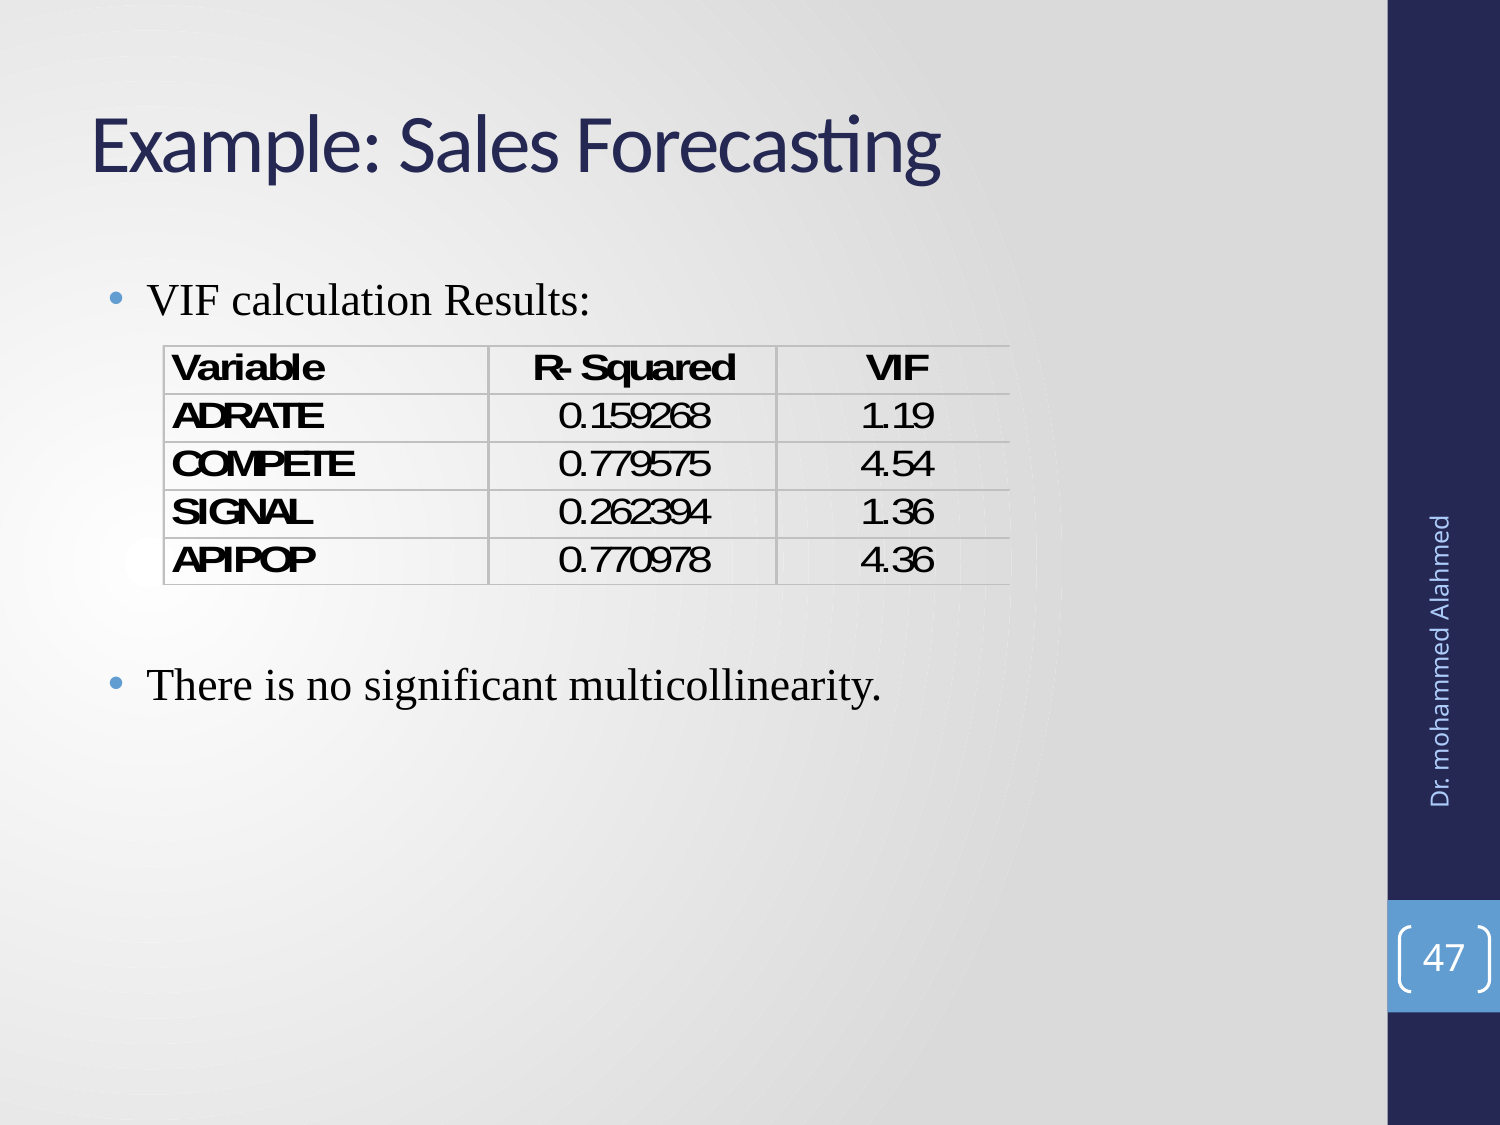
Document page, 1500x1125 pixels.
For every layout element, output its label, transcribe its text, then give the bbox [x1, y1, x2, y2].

title Example: Sales Forecasting [75, 45, 1325, 233]
slide_number 47 [1397, 925, 1492, 994]
list VIF calculation Results: There is no significant multicollinearity. [75, 262, 1325, 1050]
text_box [161, 344, 1013, 588]
footer Dr. mohammed Alahmed [1408, 500, 1469, 889]
